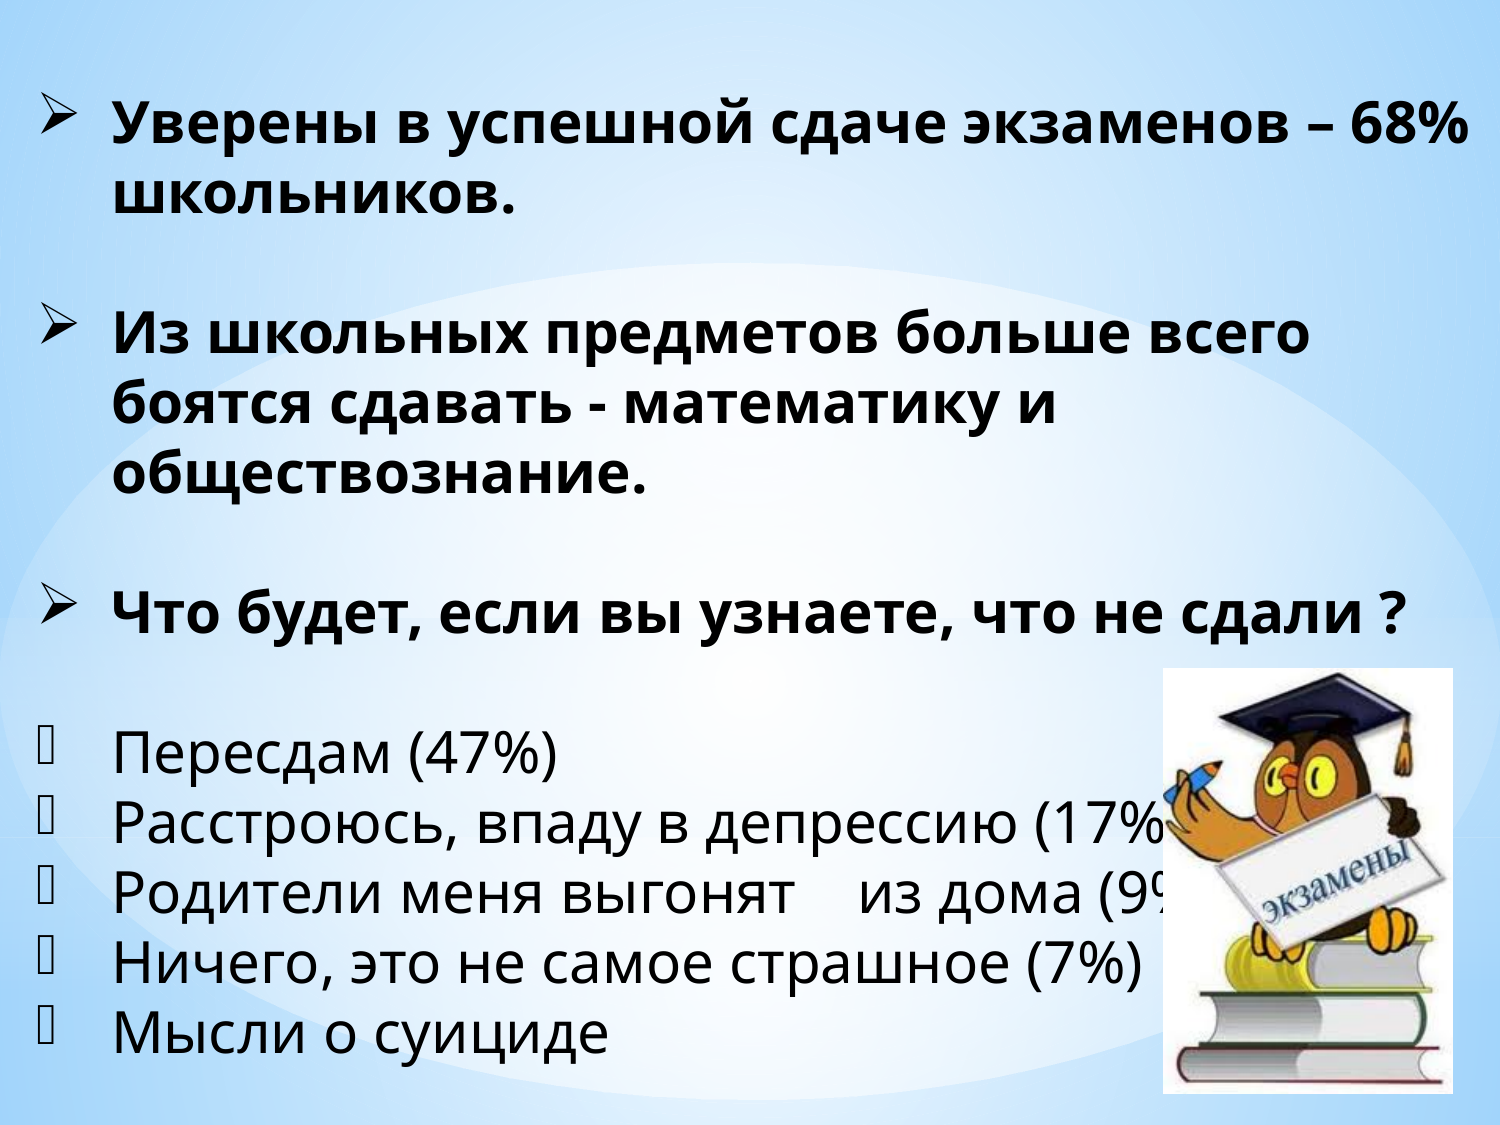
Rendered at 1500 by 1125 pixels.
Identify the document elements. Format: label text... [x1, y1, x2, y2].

picture [1163, 668, 1453, 1095]
text_box Уверены в успешной сдаче экзаменов – 68% школьников. Из школьных предметов больше всего боятся сдавать - математику и обществознание. Что будет, если вы узнаете, что не сдали ? Пересдам (47%) Расстроюсь, впаду в депрессию (17%) Родители меня выгонят из дома (9%) Ничего, это не самое страшное (7%) Мысли о суициде [21, 78, 1486, 1073]
